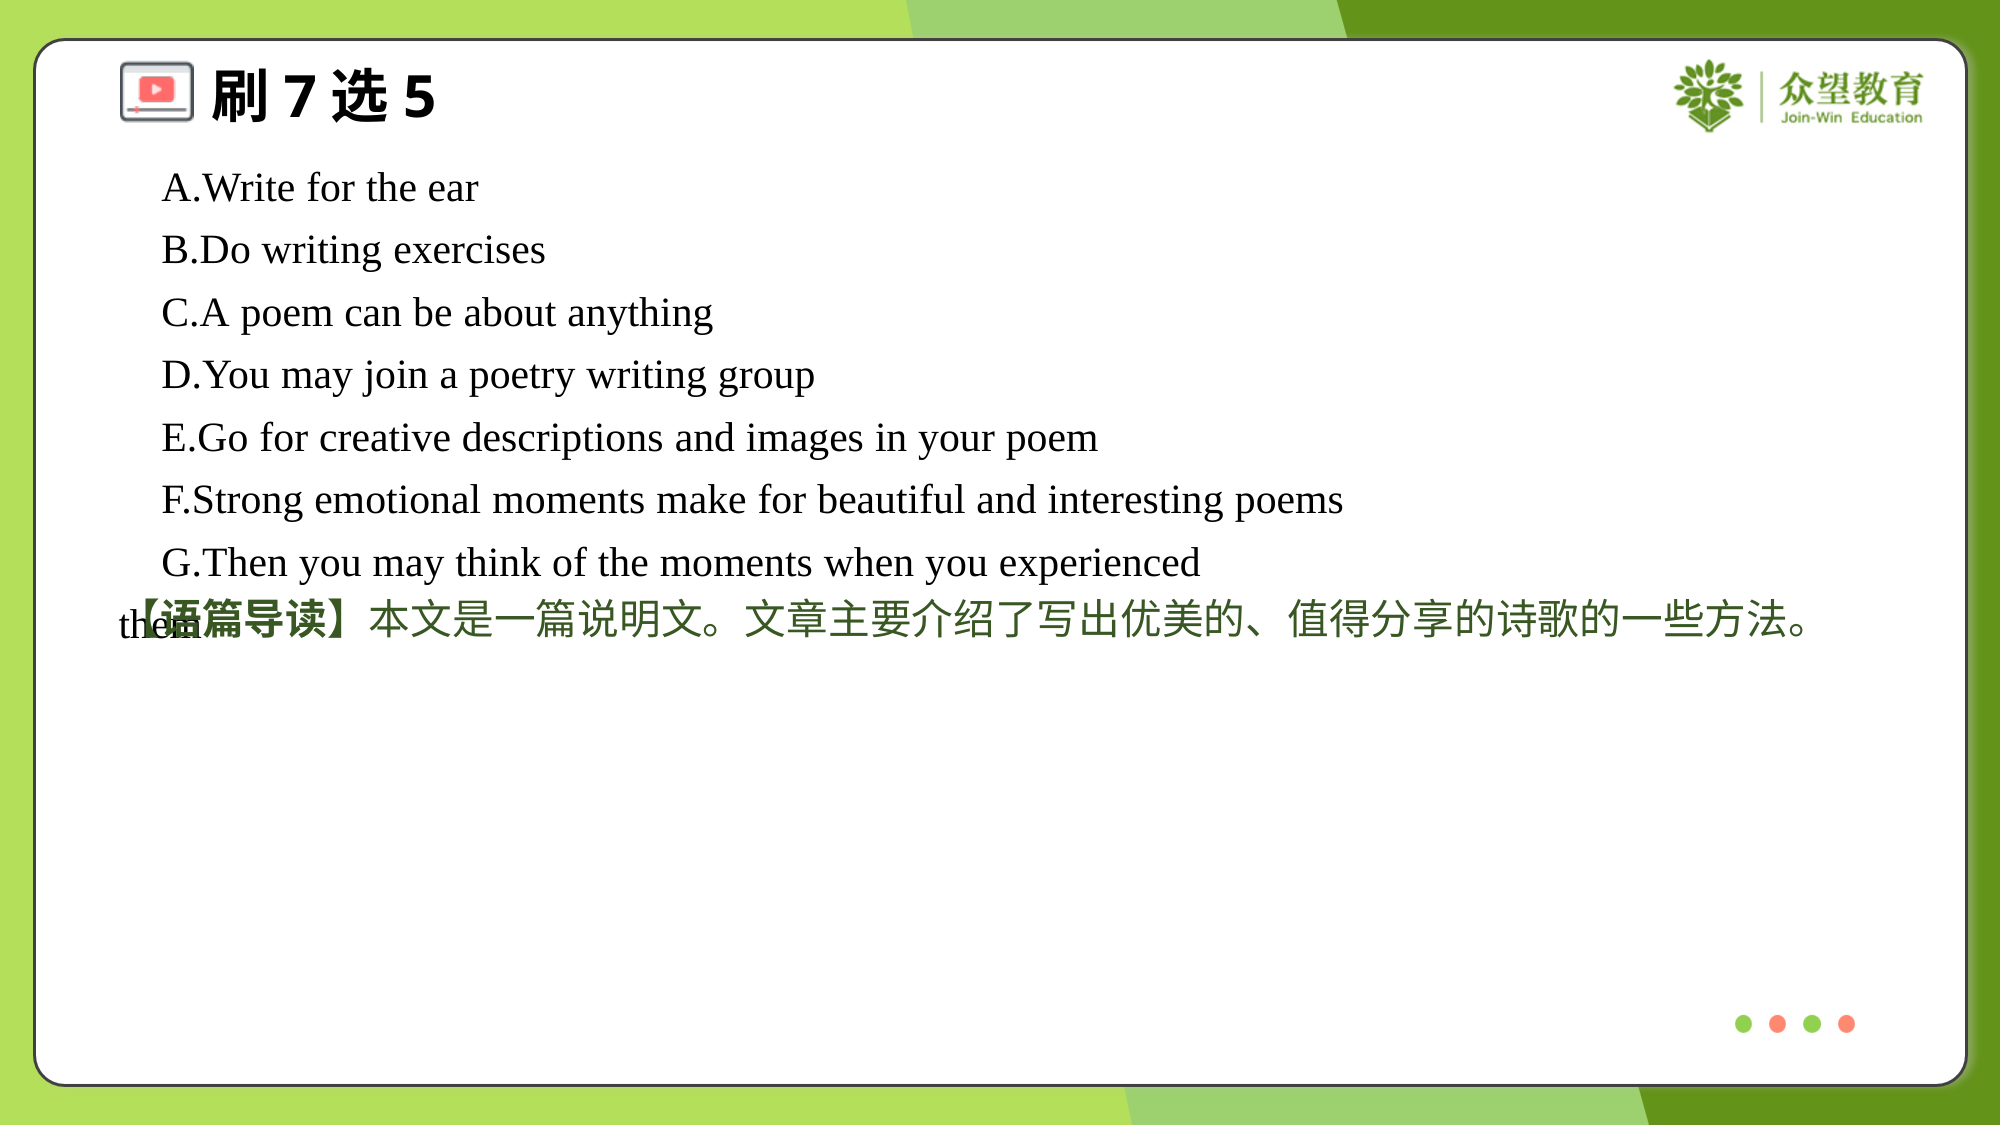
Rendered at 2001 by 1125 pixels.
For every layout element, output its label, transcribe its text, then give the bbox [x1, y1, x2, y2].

text_box 【语篇导读】本文是一篇说明文。文章主要介绍了写出优美的、值得分享的诗歌的一些方法。 [118, 580, 1883, 639]
picture [0, 0, 2000, 1125]
text_box A.Write for the ear B.Do writing exercises C.A poem can be about anything D.You may join a poetry writing group E.Go for creative descriptions and images in your poem F.Strong emotional moments make for beautiful and interesting poems G.Then you may think of the moments when you experienced them#7 [118, 146, 1883, 579]
